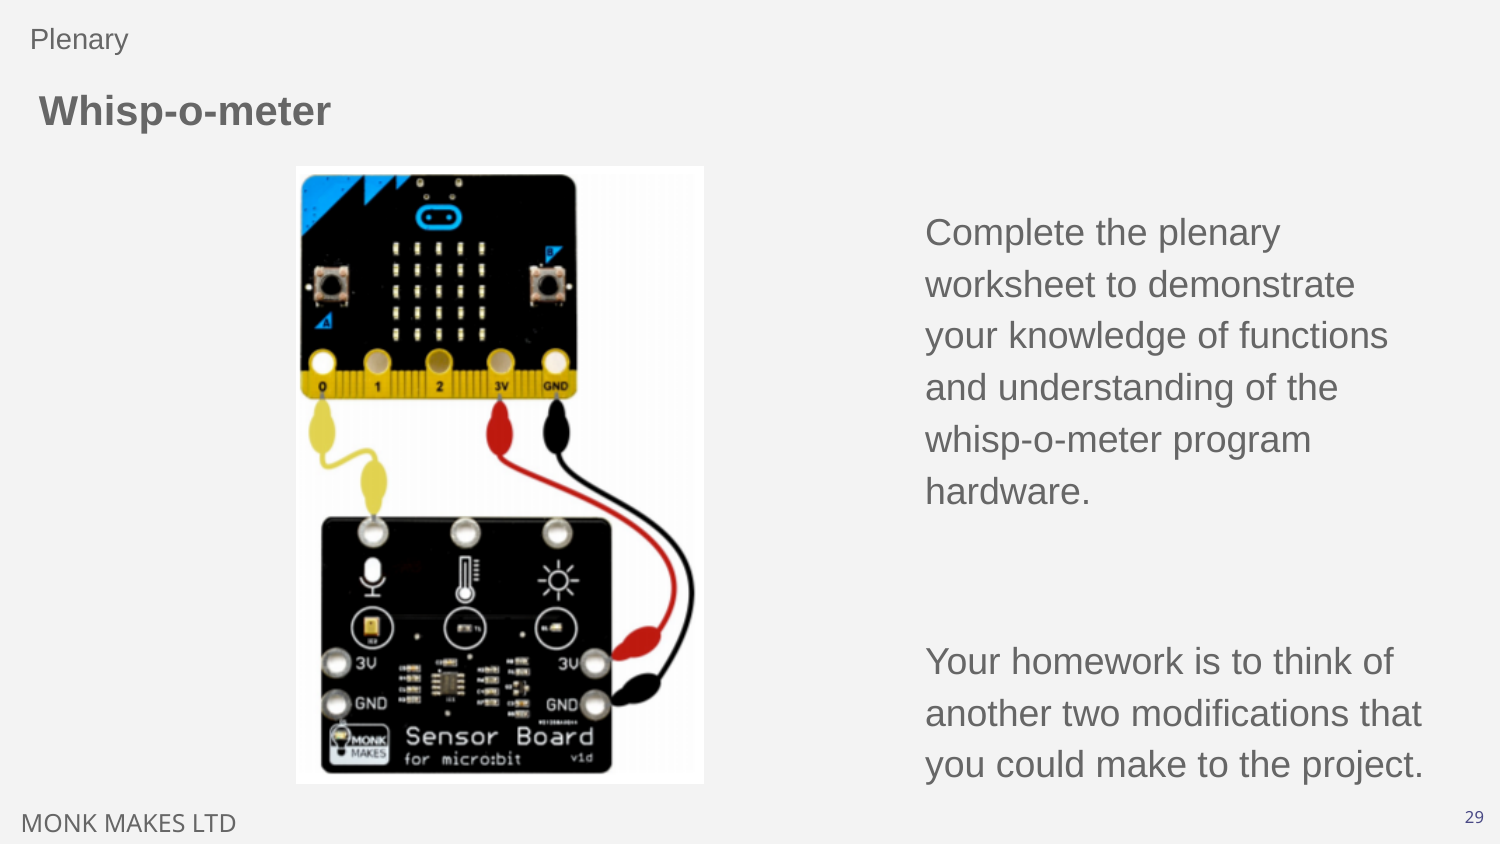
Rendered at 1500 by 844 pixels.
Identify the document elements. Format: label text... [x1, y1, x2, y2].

subtitle Plenary [14, 0, 1500, 52]
slide_number ‹#› [1448, 792, 1500, 844]
list Complete the plenary worksheet to demonstrate your knowledge of functions and understanding of the whisp-o-meter program hardware. Your homework is to think of another two modifications that you could make to the project. [910, 186, 1449, 793]
title Whisp-o-meter [24, 52, 1422, 167]
picture [296, 166, 704, 784]
